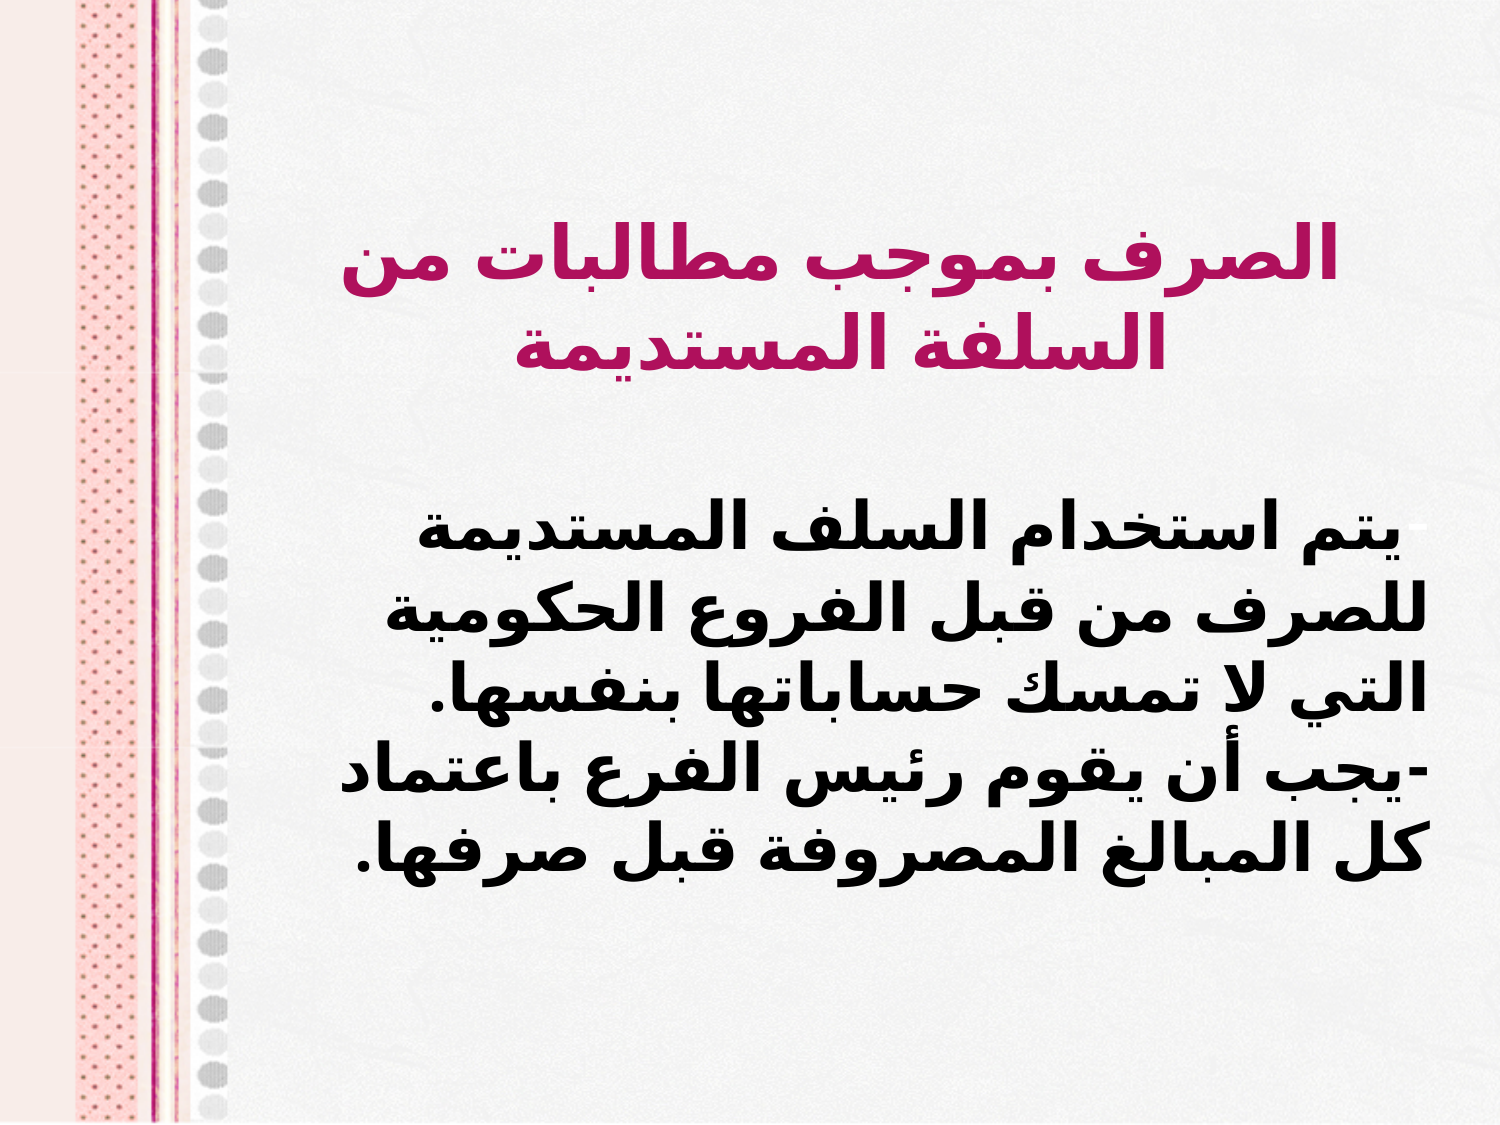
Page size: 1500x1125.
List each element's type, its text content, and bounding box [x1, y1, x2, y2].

text_box الصرف بموجب مطالبات من السلفة المستديمة - يتم استخدام السلف المستديمة للصرف من قبل الفروع الحكومية التي لا تمسك حساباتها بنفسها. - يجب أن يقوم رئيس الفرع باعتماد كل المبالغ المصروفة قبل صرفها. [227, 55, 1457, 1035]
picture [0, 0, 1500, 1125]
